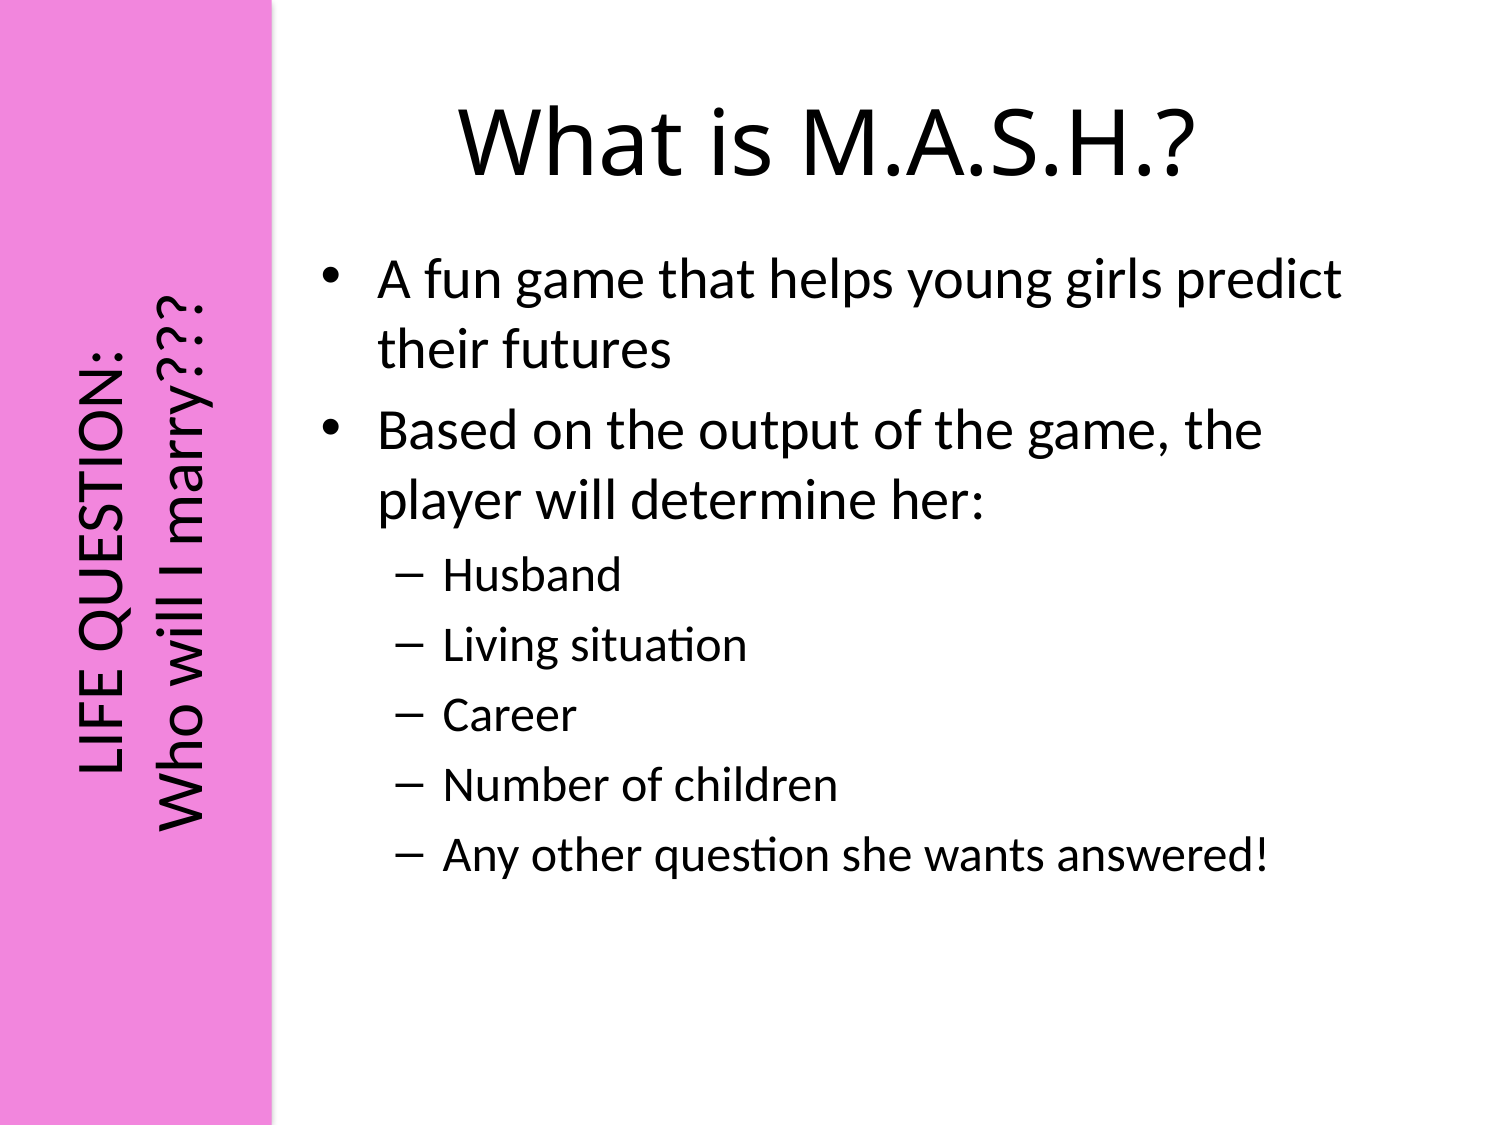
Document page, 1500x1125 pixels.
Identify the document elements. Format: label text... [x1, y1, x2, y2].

title What is M.A.S.H.? [276, 45, 1500, 233]
text_box LIFE QUESTION: Who will I marry??? [0, 0, 272, 1125]
list A fun game that helps young girls predict their futures Based on the output of the game, the player will determine her: Husband Living situation Career Number of children Any other question she wants answered! [305, 233, 1425, 1075]
